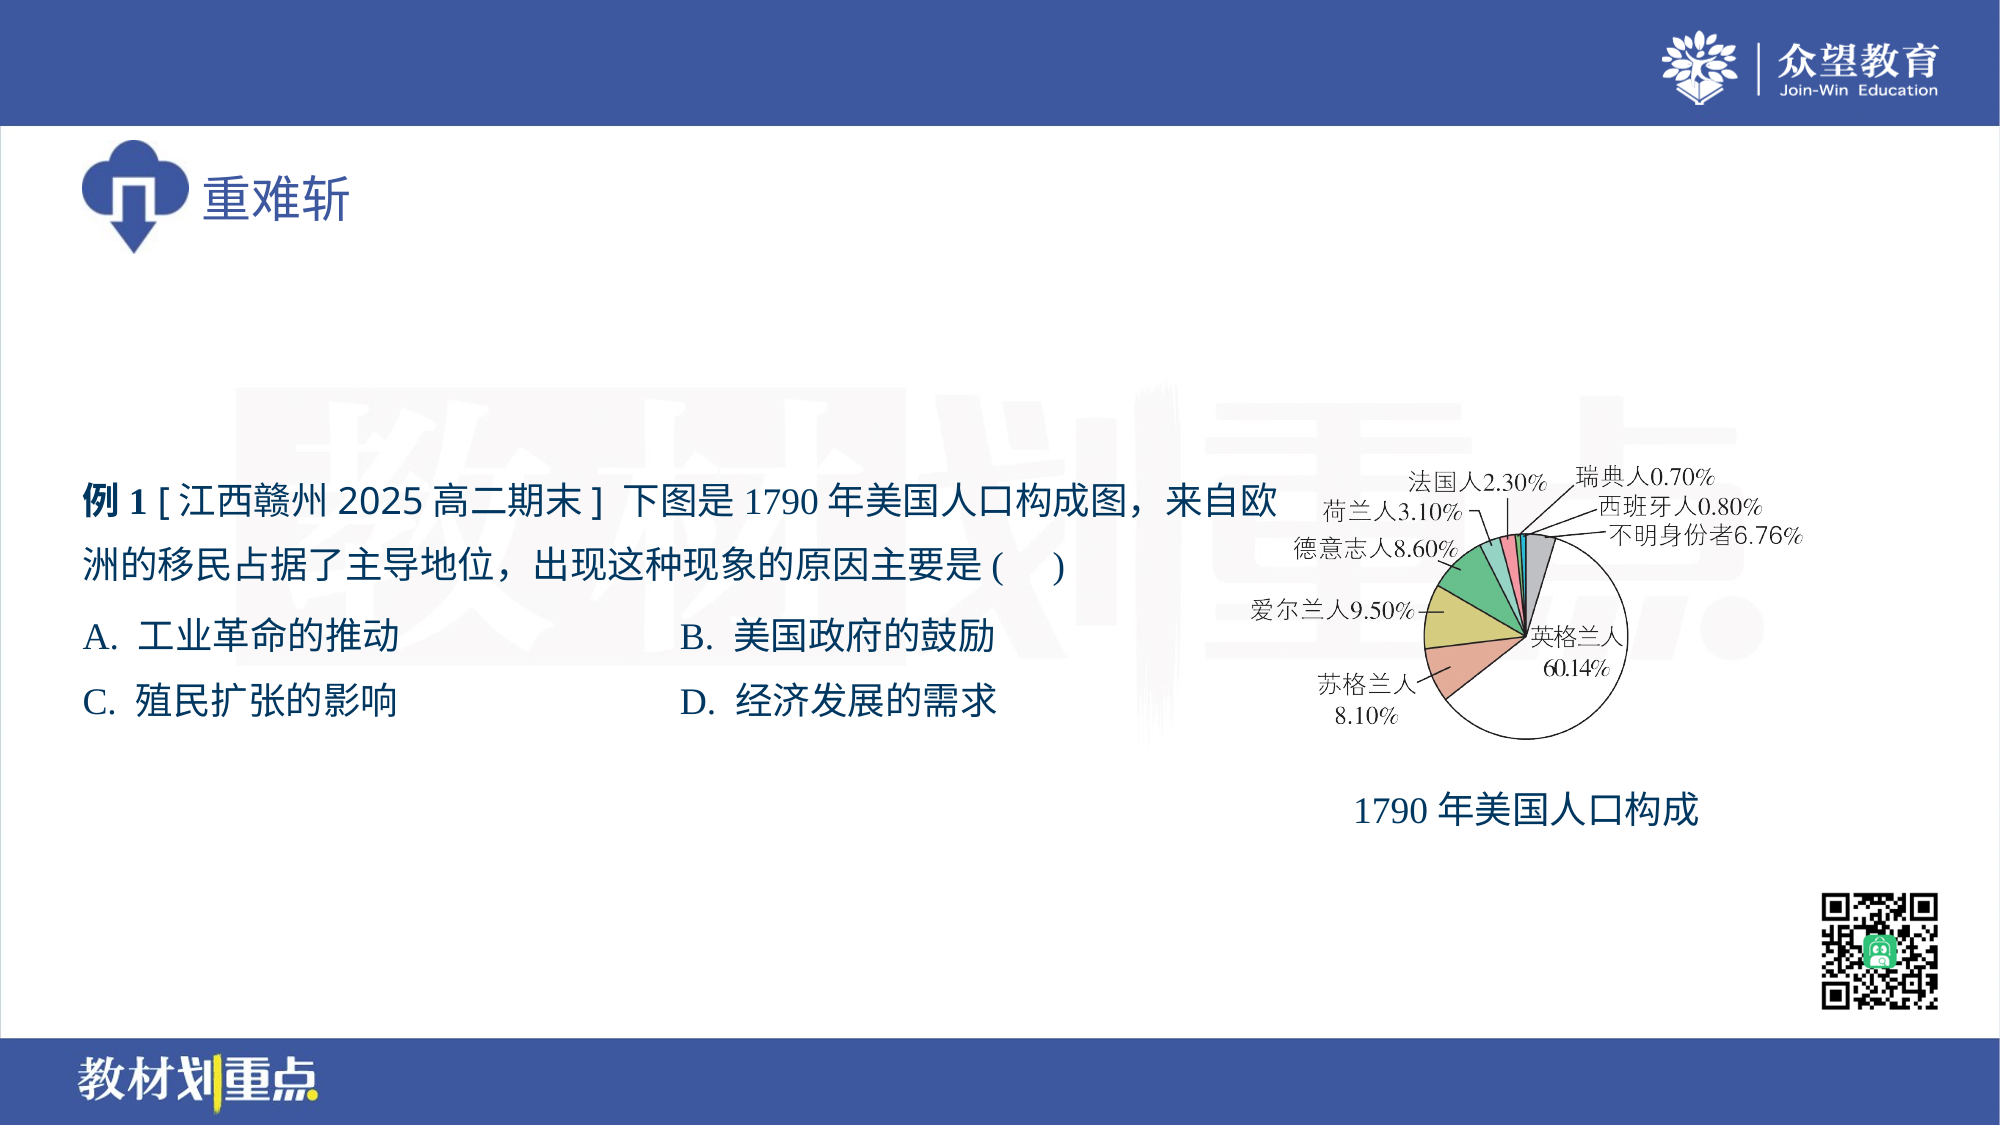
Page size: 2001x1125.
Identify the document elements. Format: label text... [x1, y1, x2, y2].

picture [0, 0, 2000, 1125]
text_box A. 工业革命的推动 B. 美国政府的鼓励 C. 殖民扩张的影响 D. 经济发展的需求 [82, 588, 1242, 715]
text_box 1790年美国人口构成 [1353, 766, 1700, 893]
text_box 例1 [江西赣州2025高二期末] 下图是1790年美国人口构成图，来自欧 洲的移民占据了主导地位，出现这种现象的原因主要是( ) [82, 452, 1242, 580]
